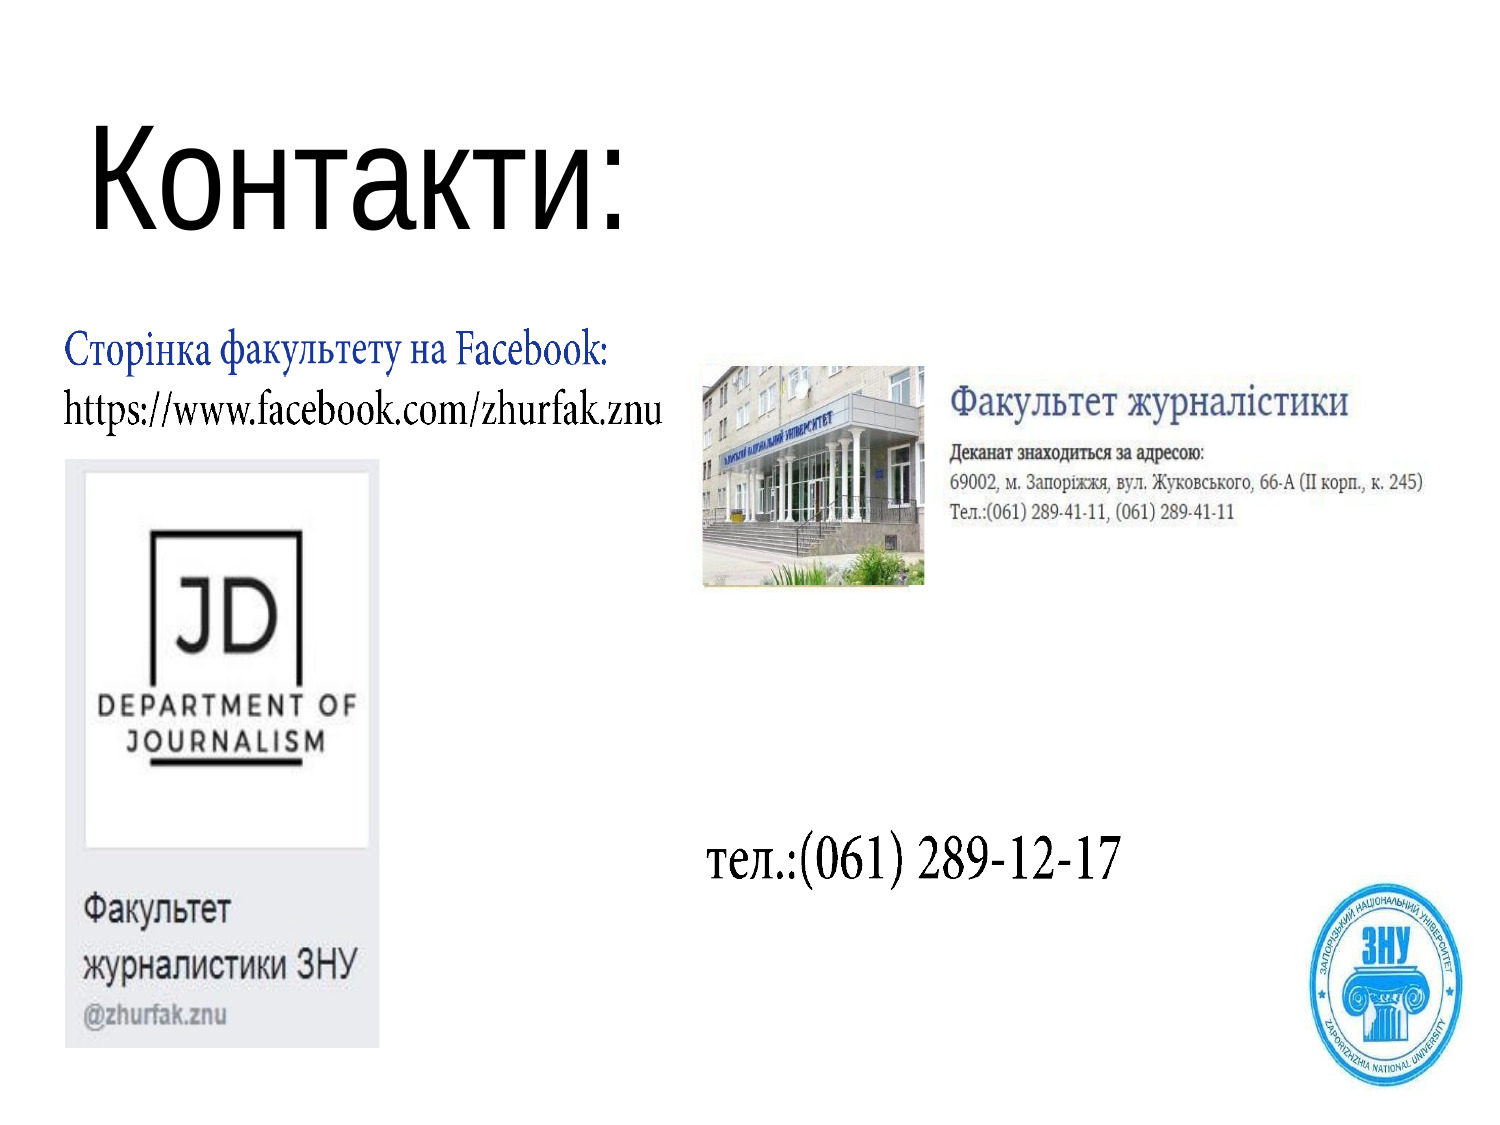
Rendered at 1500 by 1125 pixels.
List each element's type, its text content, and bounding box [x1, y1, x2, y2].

text_box [139, 374, 172, 442]
text_box [1078, 835, 1121, 879]
text_box [690, 353, 1426, 594]
title Контакти: [82, 73, 633, 264]
text_box [172, 374, 680, 442]
text_box [1012, 835, 1054, 879]
text_box [702, 366, 925, 585]
text_box [65, 330, 211, 374]
text_box [220, 327, 447, 374]
text_box [64, 459, 380, 1049]
text_box [706, 830, 988, 890]
text_box [63, 374, 139, 442]
text_box [456, 327, 599, 365]
text_box [599, 314, 617, 374]
text_box [1058, 860, 1071, 866]
text_box [991, 860, 1005, 866]
text_box [1305, 875, 1466, 1091]
